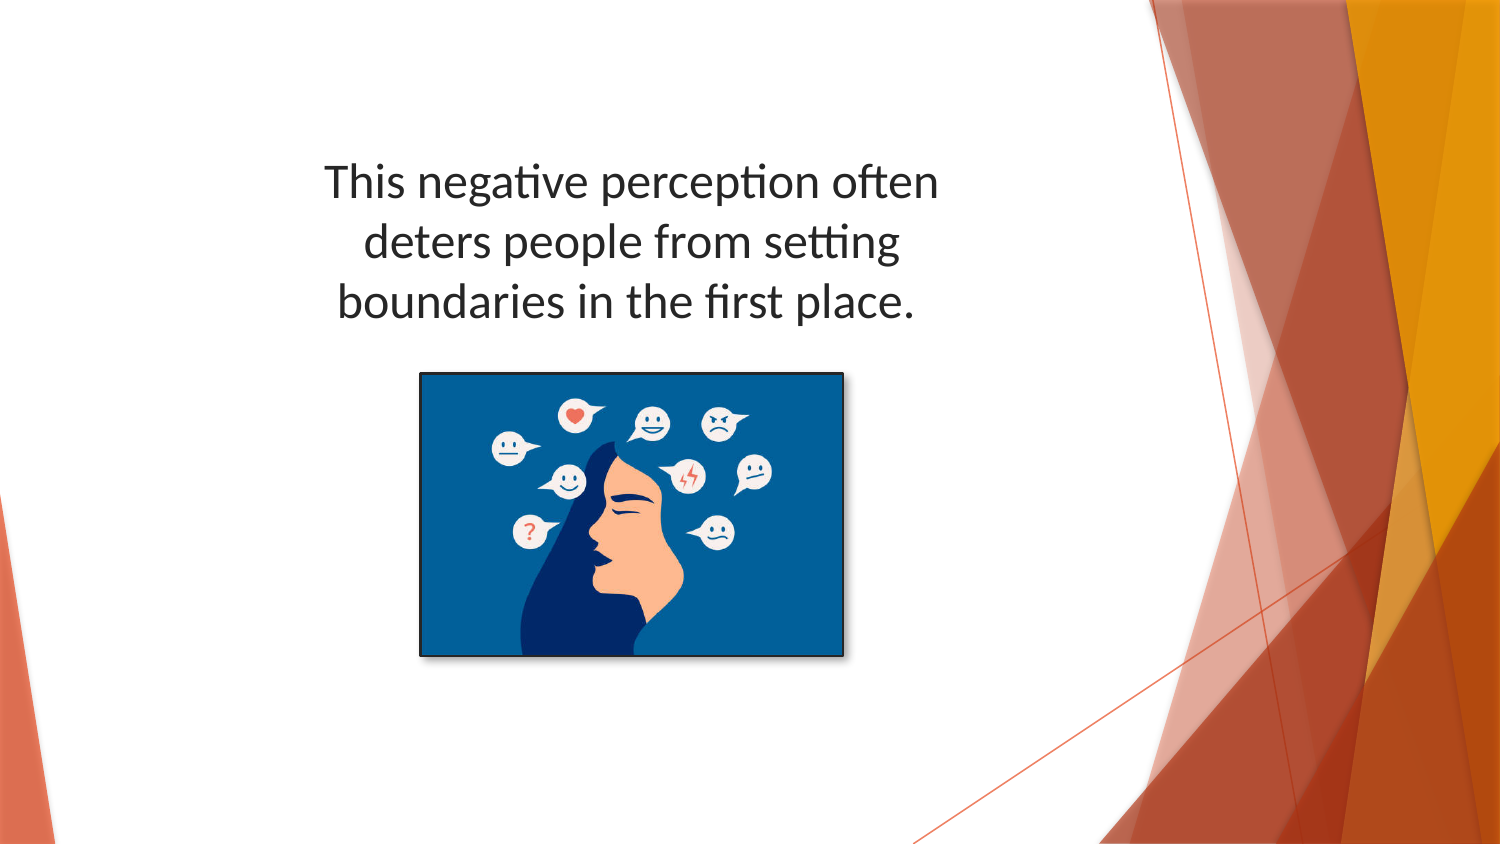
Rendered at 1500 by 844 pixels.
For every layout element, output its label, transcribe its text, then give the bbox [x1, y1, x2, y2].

list This negative perception often deters people from setting boundaries in the first place. [301, 126, 963, 351]
picture [421, 374, 843, 656]
